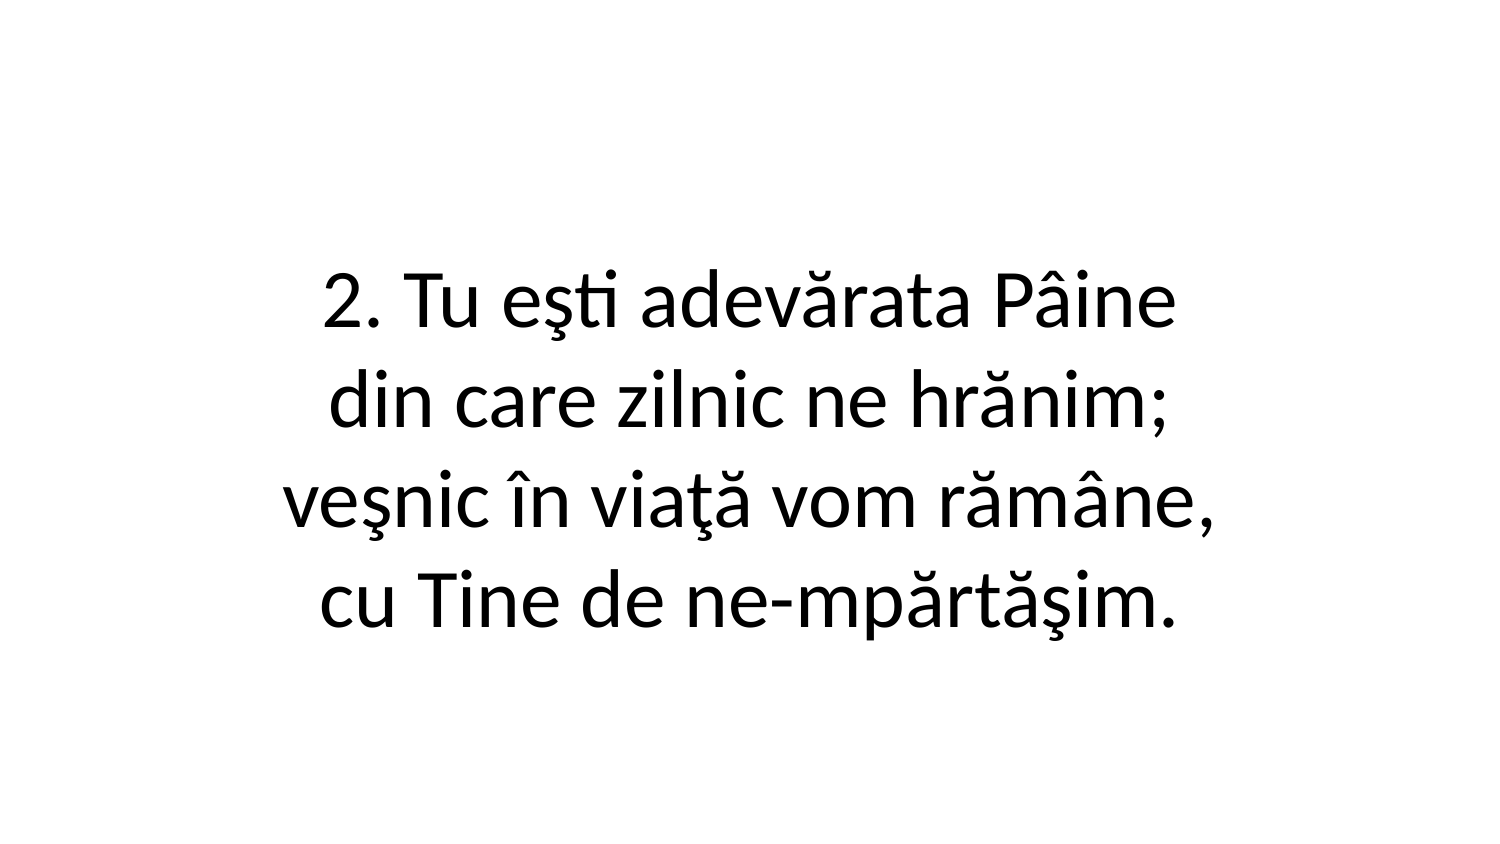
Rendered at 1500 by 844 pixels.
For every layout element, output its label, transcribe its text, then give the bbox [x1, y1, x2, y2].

text_box 2. Tu eşti adevărata Pâine din care zilnic ne hrănim; veşnic în viaţă vom rămâne, cu Tine de ne-mpărtăşim. [267, 192, 1233, 652]
